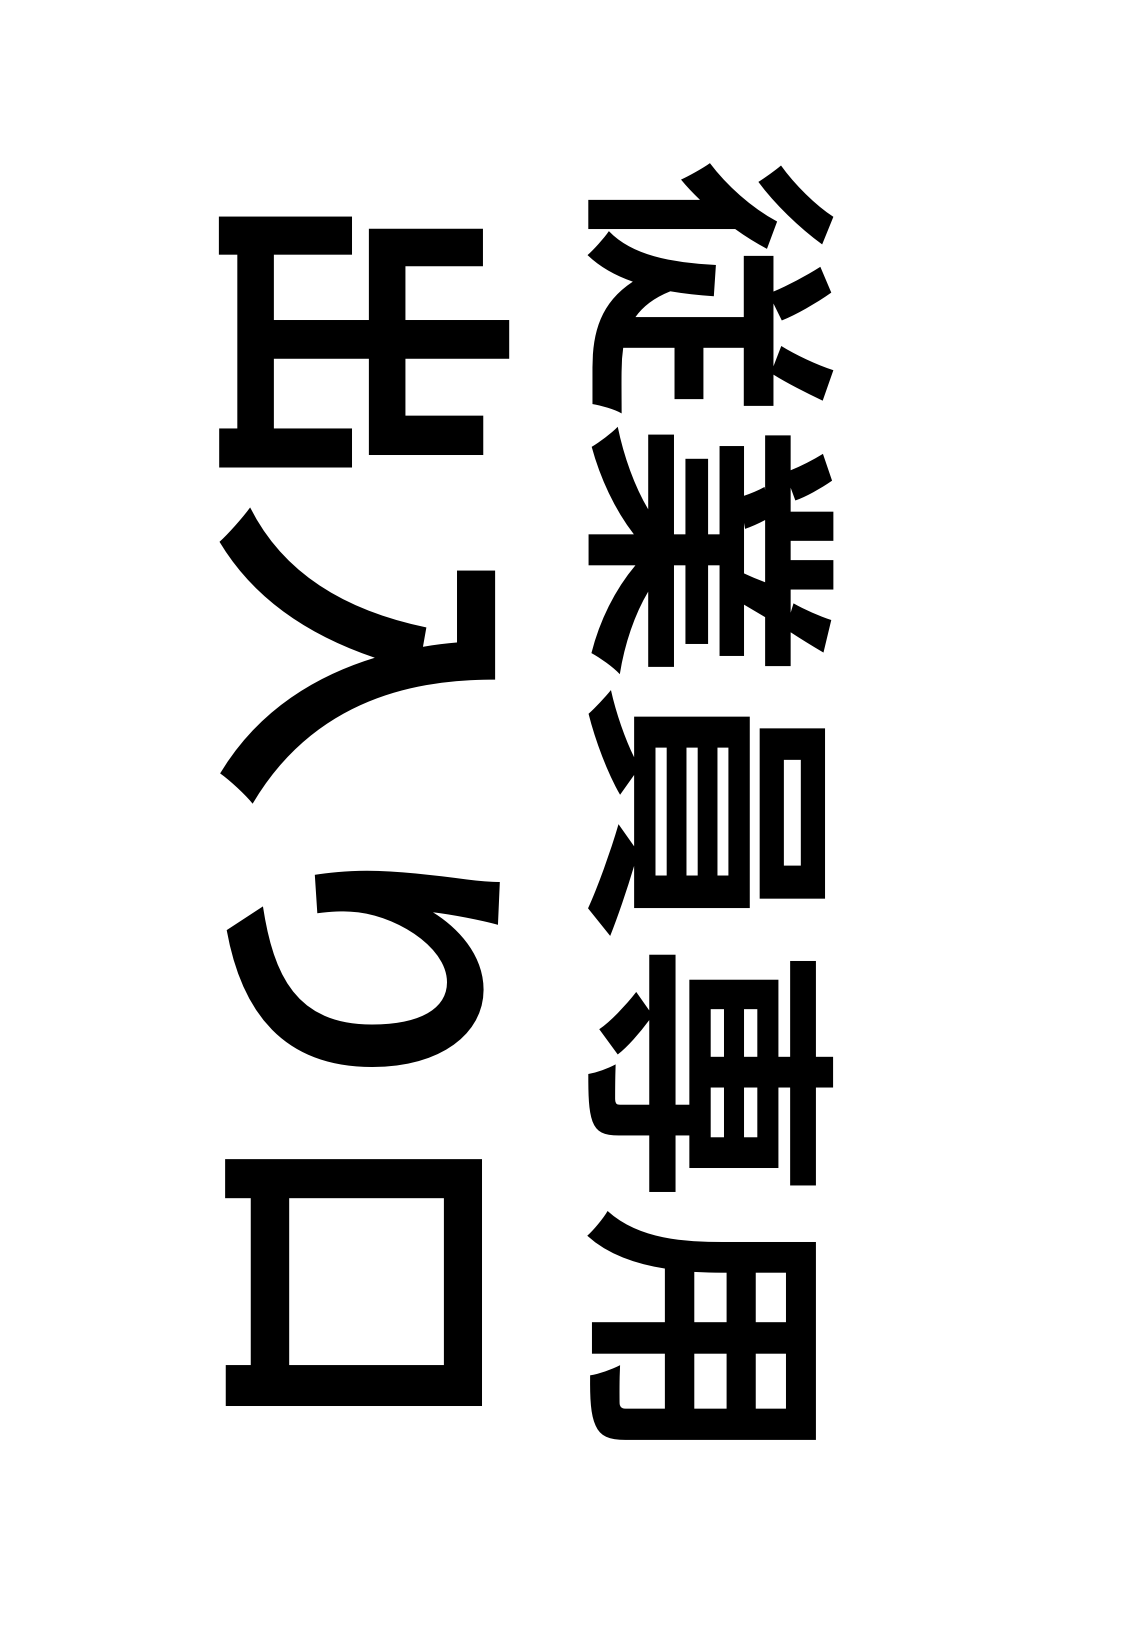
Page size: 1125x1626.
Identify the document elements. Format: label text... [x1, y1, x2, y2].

text_box 従業員専用 出入り口 [177, 0, 902, 1625]
